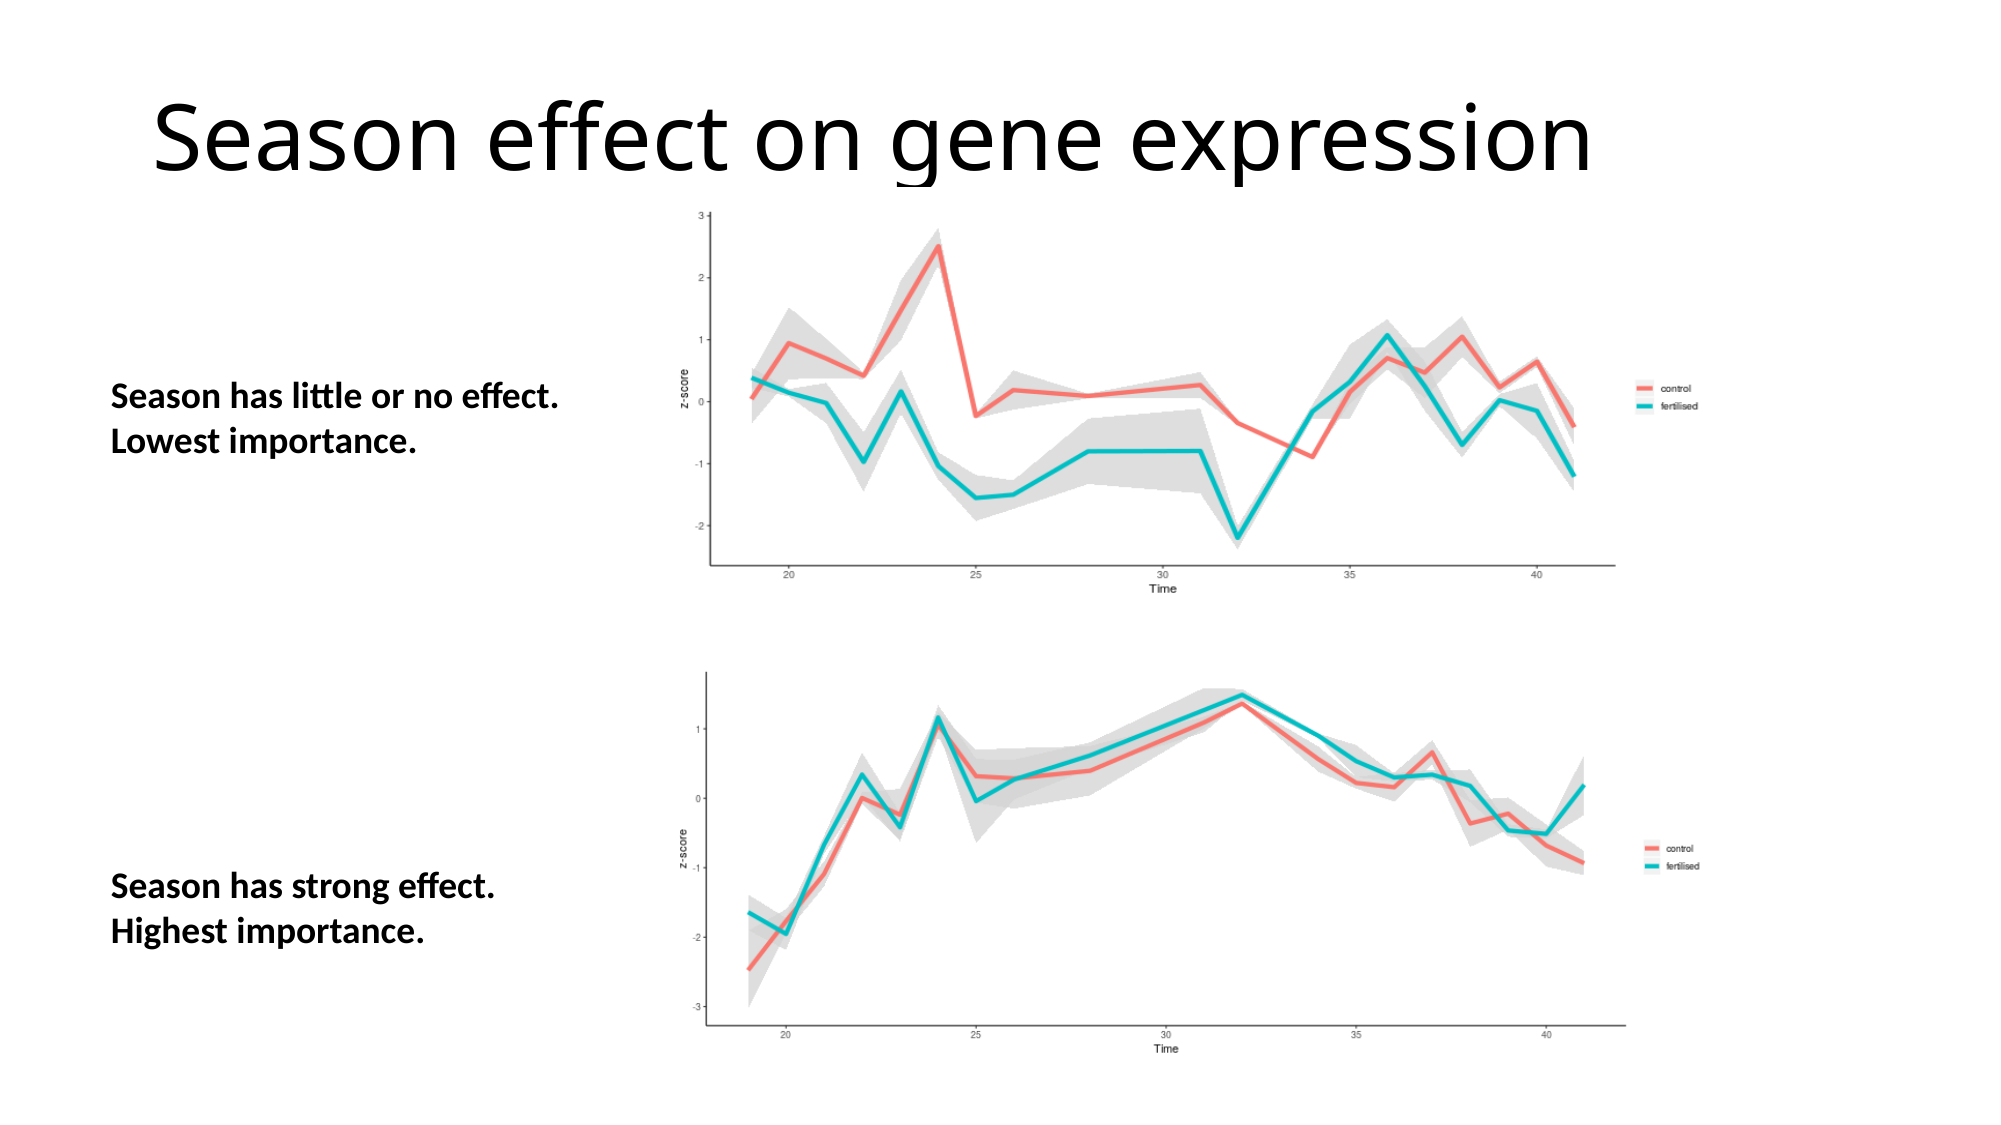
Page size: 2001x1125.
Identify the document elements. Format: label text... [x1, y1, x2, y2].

text_box Season has little or no effect. Lowest importance. [96, 363, 662, 469]
text_box Season has strong effect. Highest importance. [96, 853, 621, 959]
title Season effect on gene expression [137, 59, 1863, 221]
picture [673, 186, 1711, 601]
picture [673, 647, 1711, 1061]
